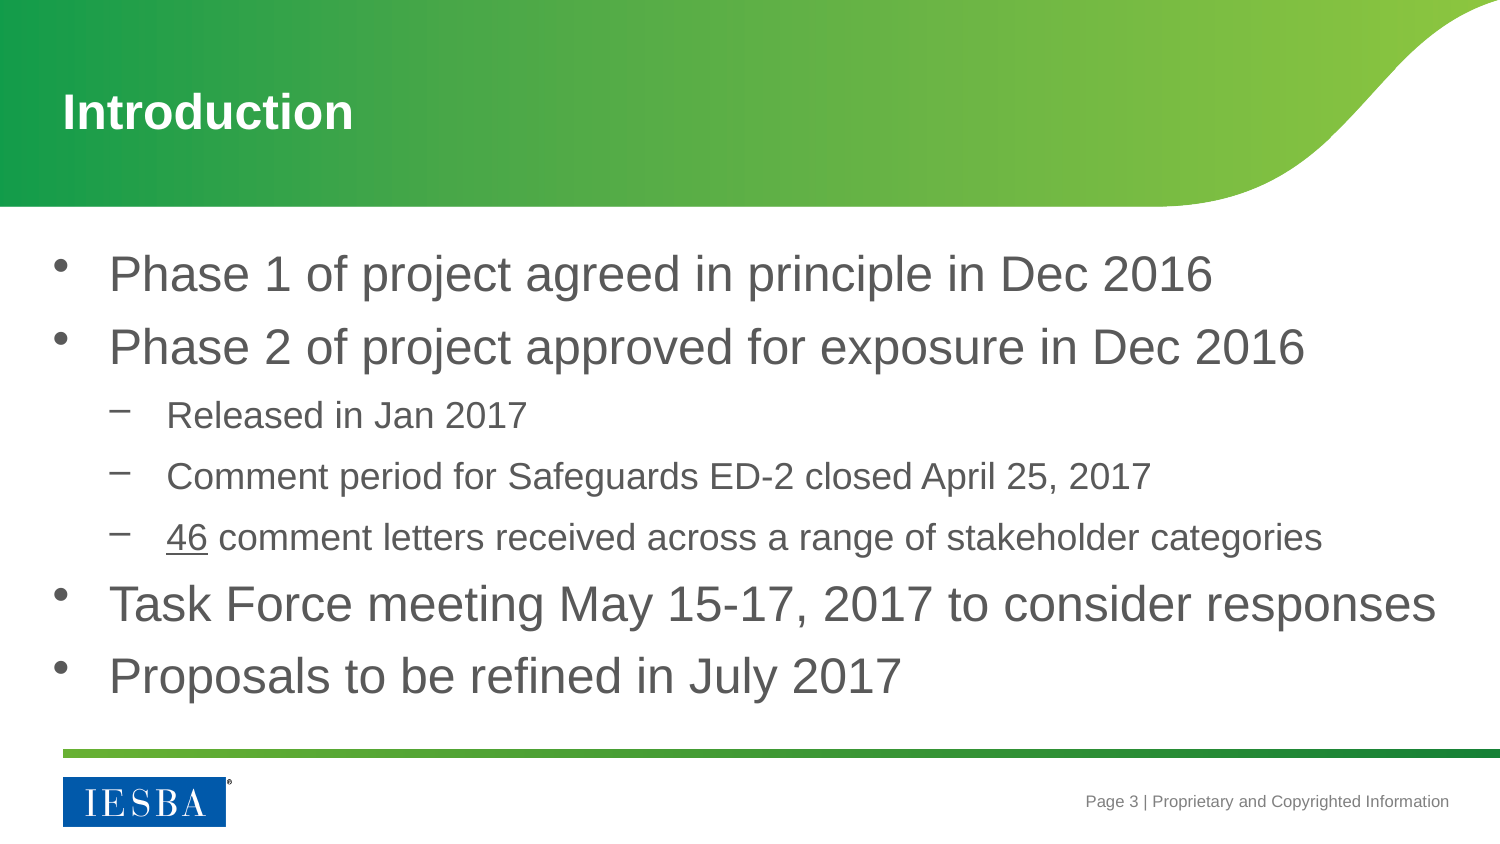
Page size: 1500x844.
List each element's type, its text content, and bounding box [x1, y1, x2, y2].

title Introduction [62, 46, 1300, 172]
picture [63, 777, 232, 827]
list Phase 1 of project agreed in principle in Dec 2016 Phase 2 of project approved for exposure in Dec 2016 Released in Jan 2017 Comment period for Safeguards ED-2 closed April 25, 2017 46 comment letters received across a range of stakeholder categories Task Force meeting May 15-17, 2017 to consider responses Proposals to be refined in July 2017 [37, 234, 1500, 772]
picture [0, 0, 1500, 207]
